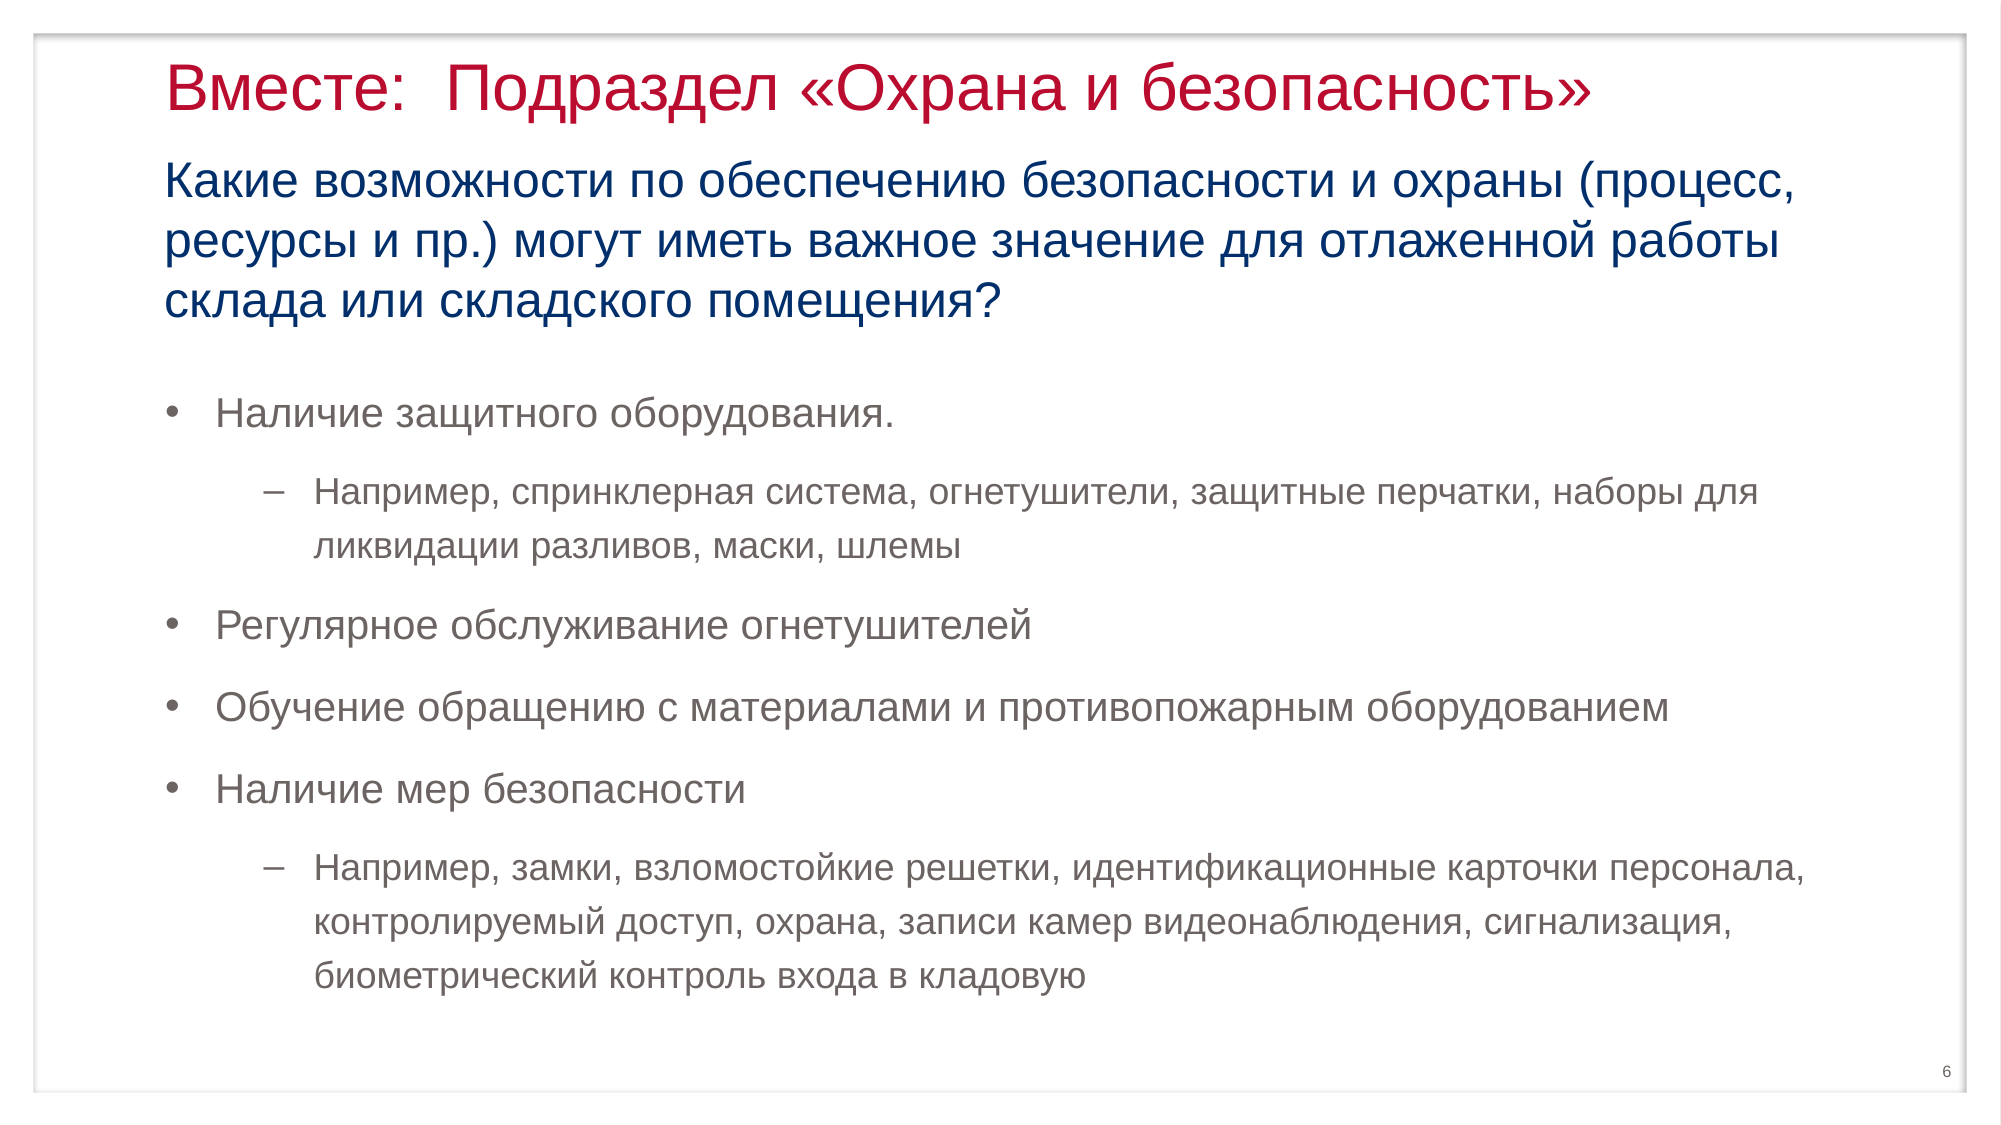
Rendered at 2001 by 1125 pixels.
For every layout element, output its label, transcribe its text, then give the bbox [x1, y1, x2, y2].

text_box Какие возможности по обеспечению безопасности и охраны (процесс, ресурсы и пр.) могут иметь важное значение для отлаженной работы склада или складского помещения? [150, 140, 1850, 336]
list Наличие защитного оборудования. Например, спринклерная система, огнетушители, защитные перчатки, наборы для ликвидации разливов, маски, шлемы Регулярное обслуживание огнетушителей Обучение обращению с материалами и противопожарным оборудованием Наличие мер безопасности Например, замки, взломостойкие решетки, идентификационные карточки персонала, контролируемый доступ, охрана, записи камер видеонаблюдения, сигнализация, биометрический контроль входа в кладовую [150, 368, 1850, 1125]
title Вместе: Подраздел «Охрана и безопасность» [150, 36, 1851, 132]
slide_number 6 [1850, 1053, 1967, 1089]
